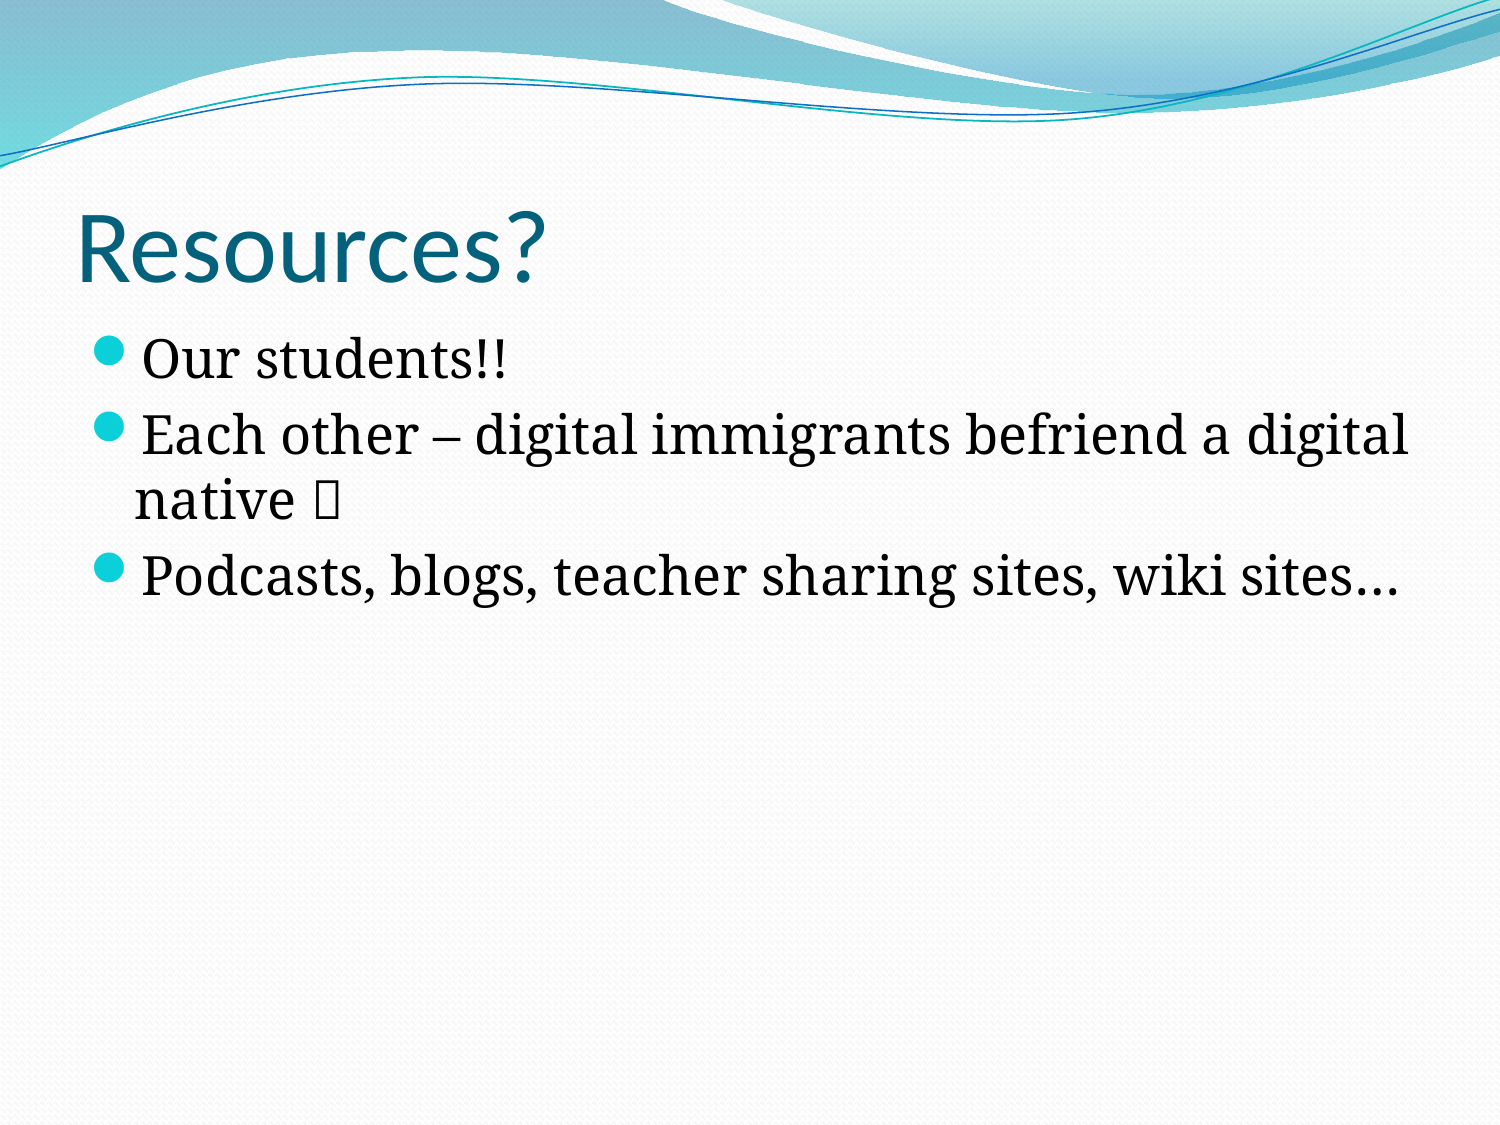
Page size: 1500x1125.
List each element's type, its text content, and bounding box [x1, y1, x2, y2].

title Resources? [75, 115, 1425, 303]
list Our students!! Each other – digital immigrants befriend a digital native  Podcasts, blogs, teacher sharing sites, wiki sites… [75, 317, 1425, 1038]
